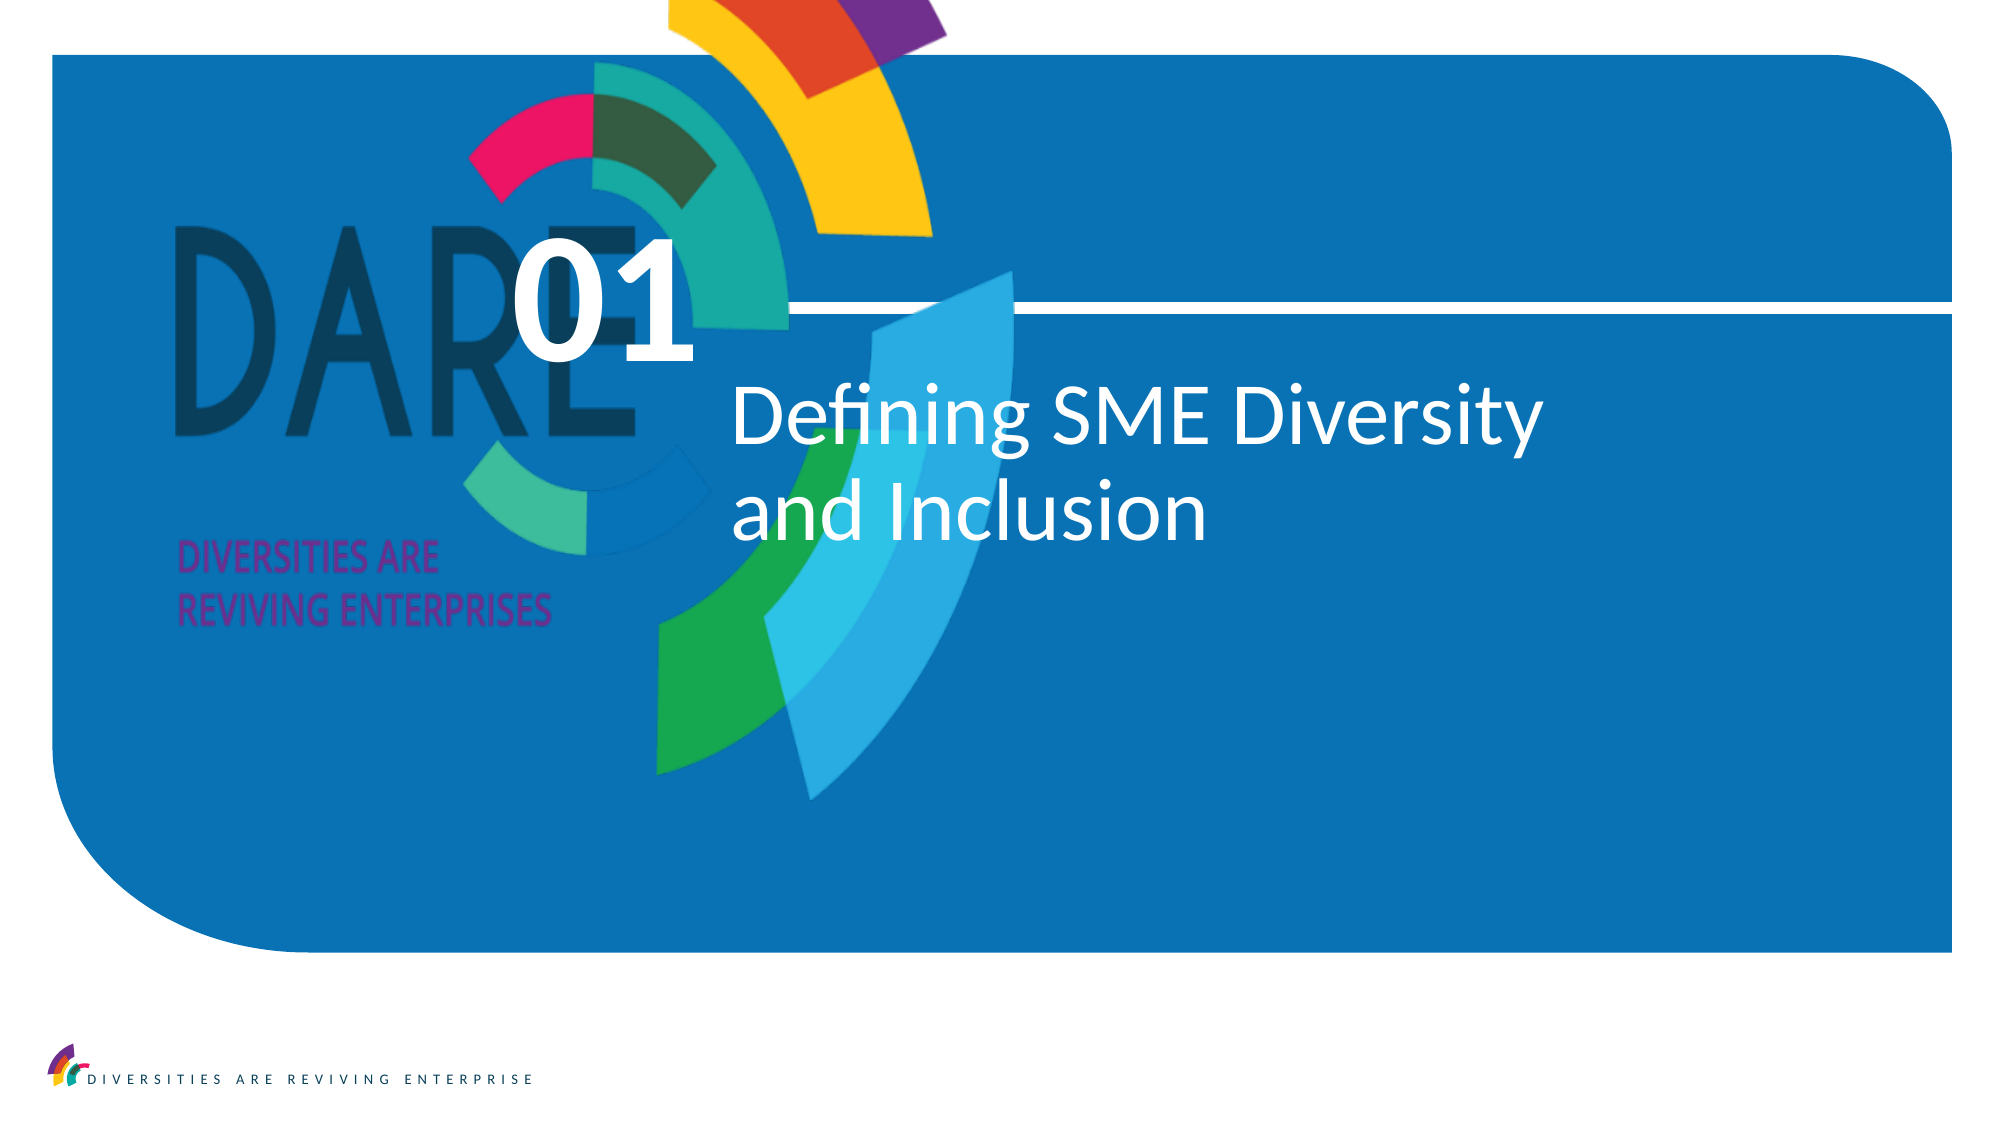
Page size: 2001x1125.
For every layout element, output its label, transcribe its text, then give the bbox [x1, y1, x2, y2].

list 01 [496, 191, 836, 288]
list Defining SME Diversity and Inclusion [715, 360, 1563, 572]
picture [24, 0, 1166, 987]
